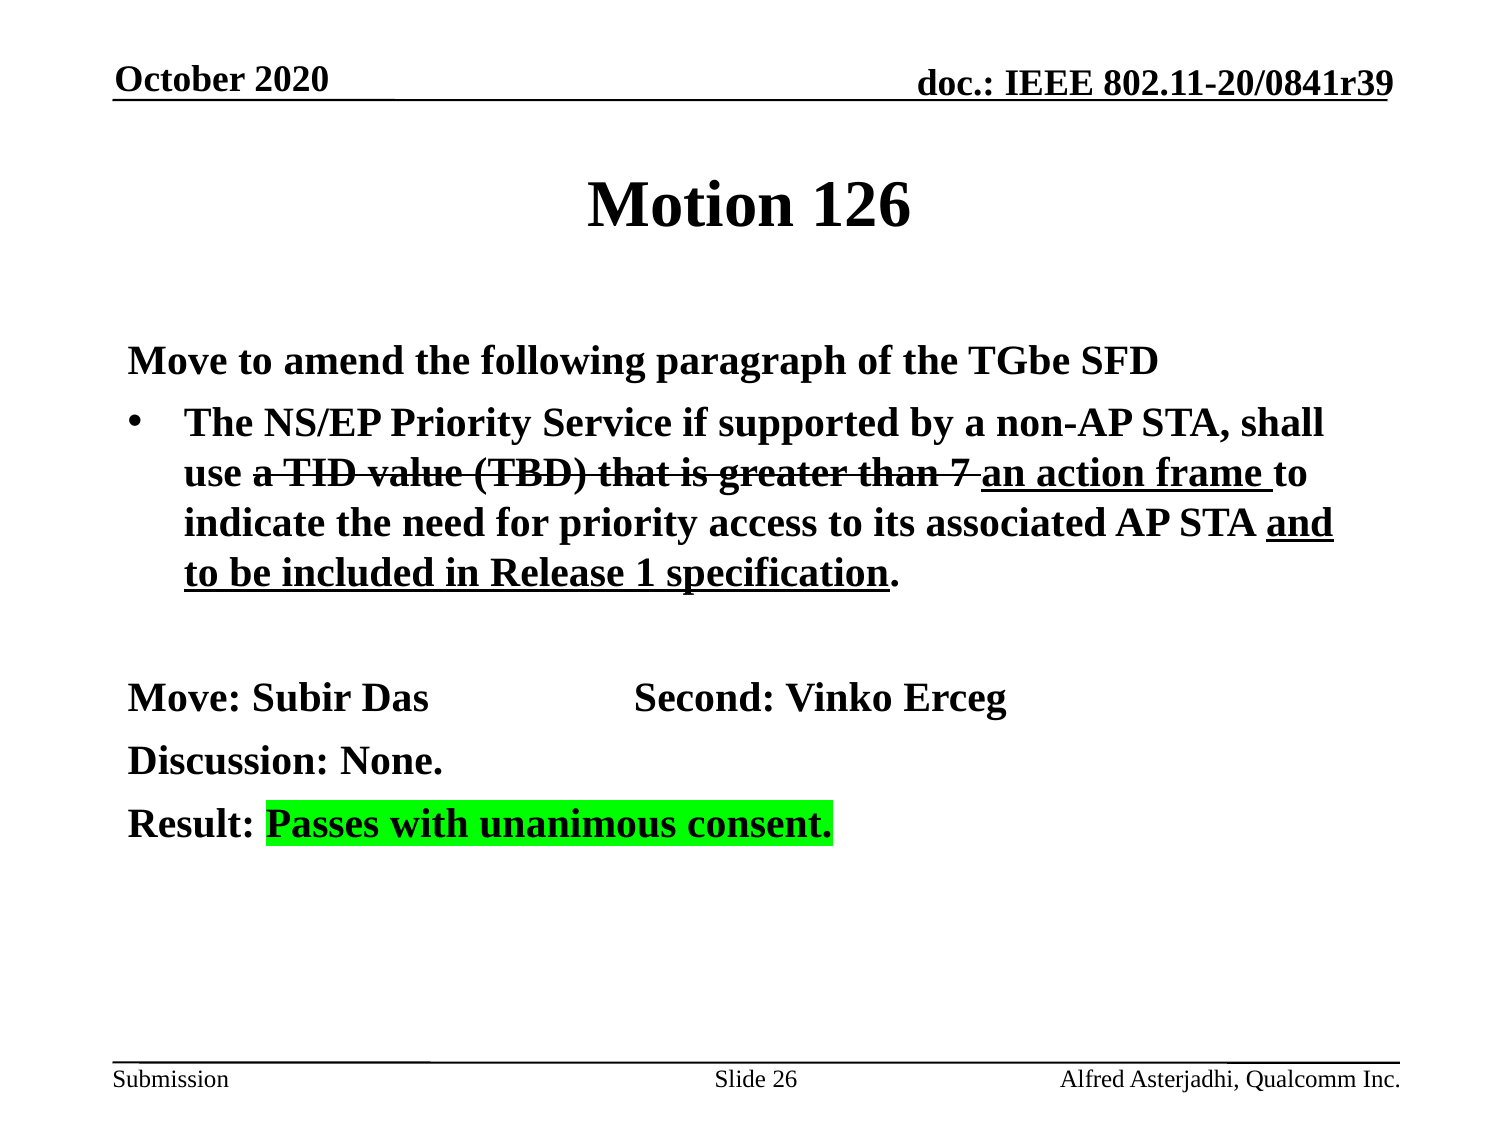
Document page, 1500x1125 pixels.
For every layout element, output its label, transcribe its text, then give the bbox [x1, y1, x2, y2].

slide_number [114, 54, 423, 100]
slide_number Slide 26 [712, 1061, 800, 1123]
title Motion 126 [112, 112, 1388, 288]
footer Alfred Asterjadhi, Qualcomm Inc. [878, 1061, 1402, 1093]
list Move to amend the following paragraph of the TGbe SFD The NS/EP Priority Service if supported by a non-AP STA, shall use a TID value (TBD) that is greater than 7 an action frame to indicate the need for priority access to its associated AP STA and to be included in Release 1 specification. Move: Subir Das Second: Vinko Erceg Discussion: None. Result: Passes with unanimous consent. [112, 324, 1388, 1000]
